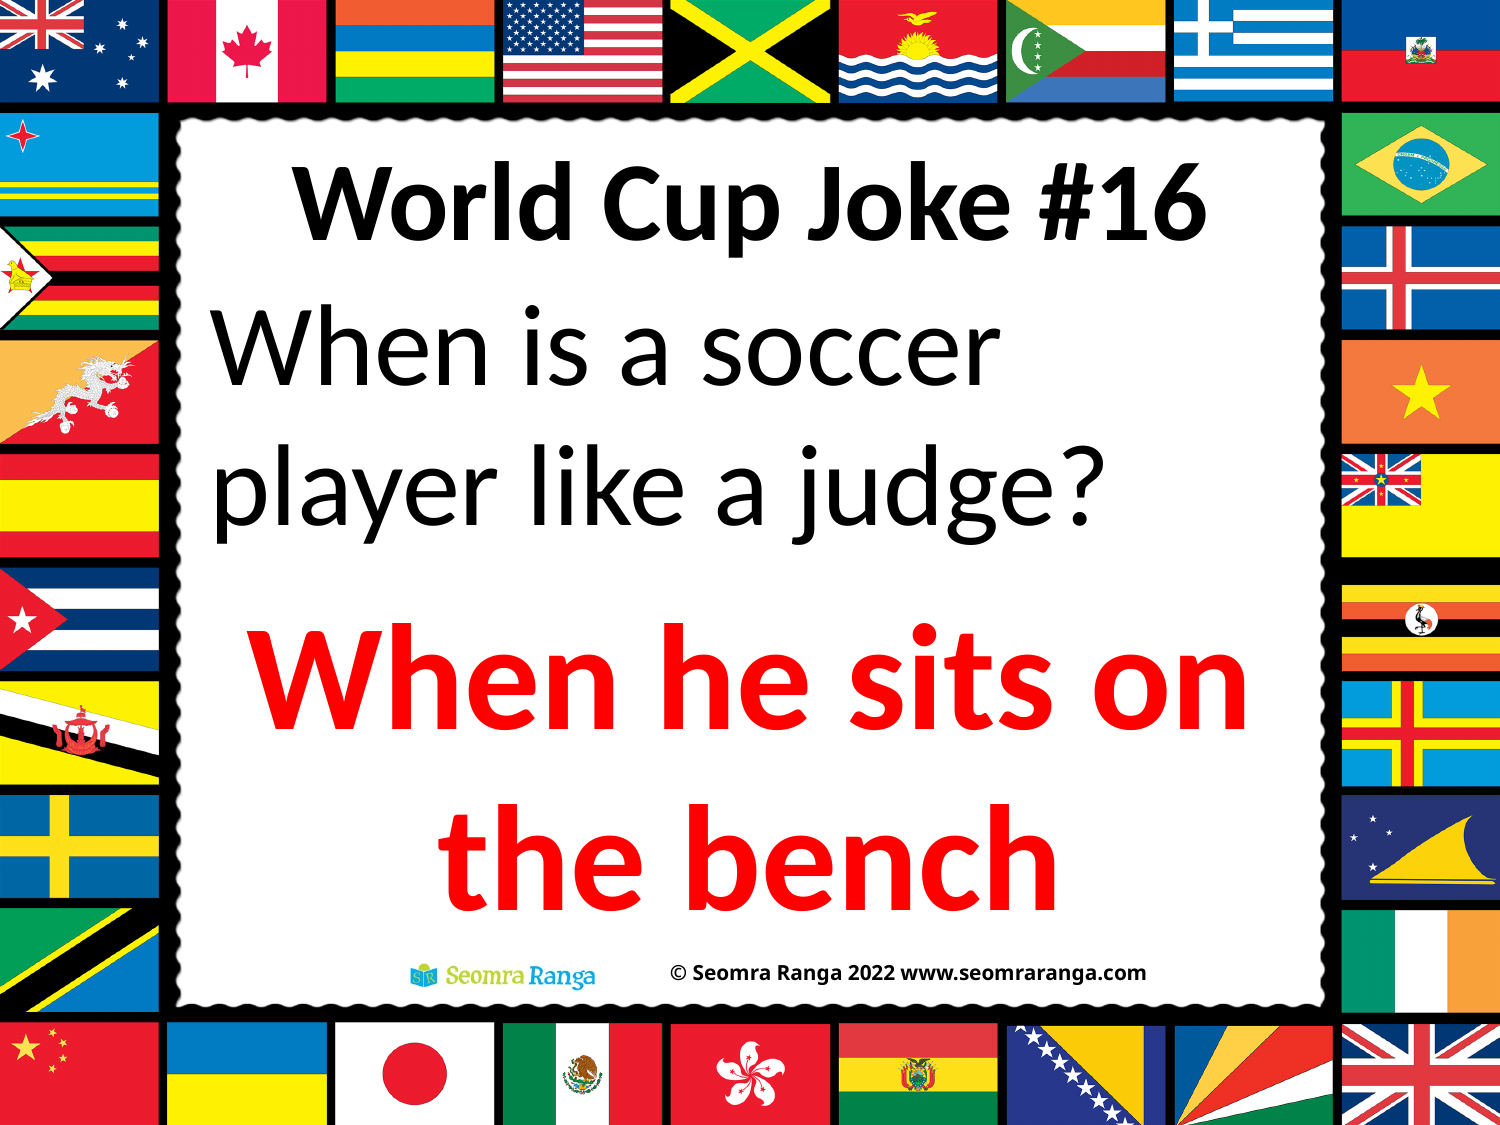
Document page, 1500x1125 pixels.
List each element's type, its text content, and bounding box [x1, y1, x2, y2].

title World Cup Joke #16 [183, 101, 1317, 290]
text_box © Seomra Ranga 2022 www.seomraranga.com [631, 953, 1187, 993]
list When is a soccer player like a judge? When he sits on the bench [194, 261, 1306, 953]
picture [0, 0, 1500, 1125]
picture [10, 122, 36, 150]
